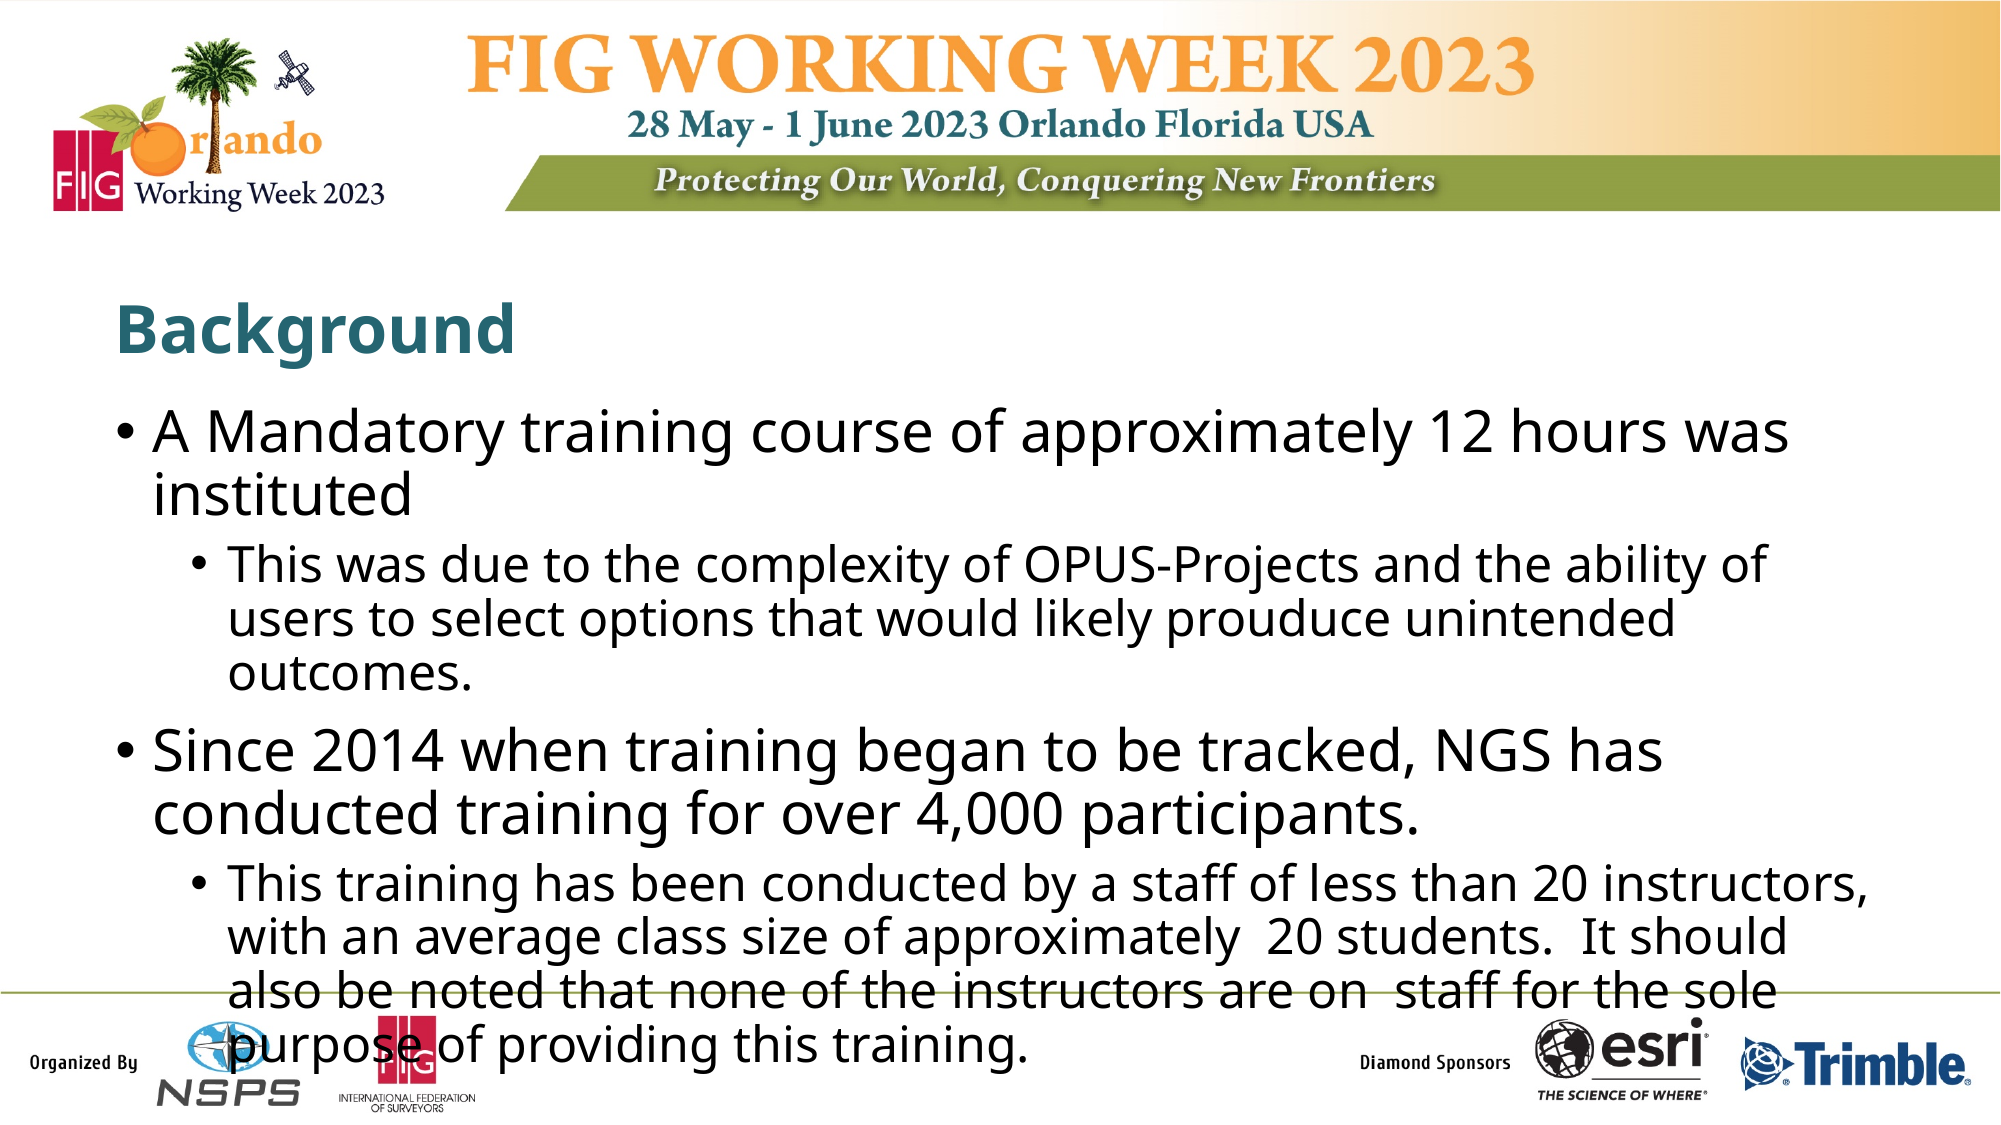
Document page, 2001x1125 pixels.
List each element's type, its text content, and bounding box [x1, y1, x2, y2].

text_box A Mandatory training course of approximately 12 hours was instituted This was due to the complexity of OPUS-Projects and the ability of users to select options that would likely prouduce unintended outcomes. Since 2014 when training began to be tracked, NGS has conducted training for over 4,000 participants. This training has been conducted by a staff of less than 20 instructors, with an average class size of approximately 20 students. It should also be noted that none of the instructors are on staff for the sole purpose of providing this training. [100, 395, 1910, 943]
text_box Background [100, 288, 1900, 380]
picture [0, 0, 2001, 1125]
